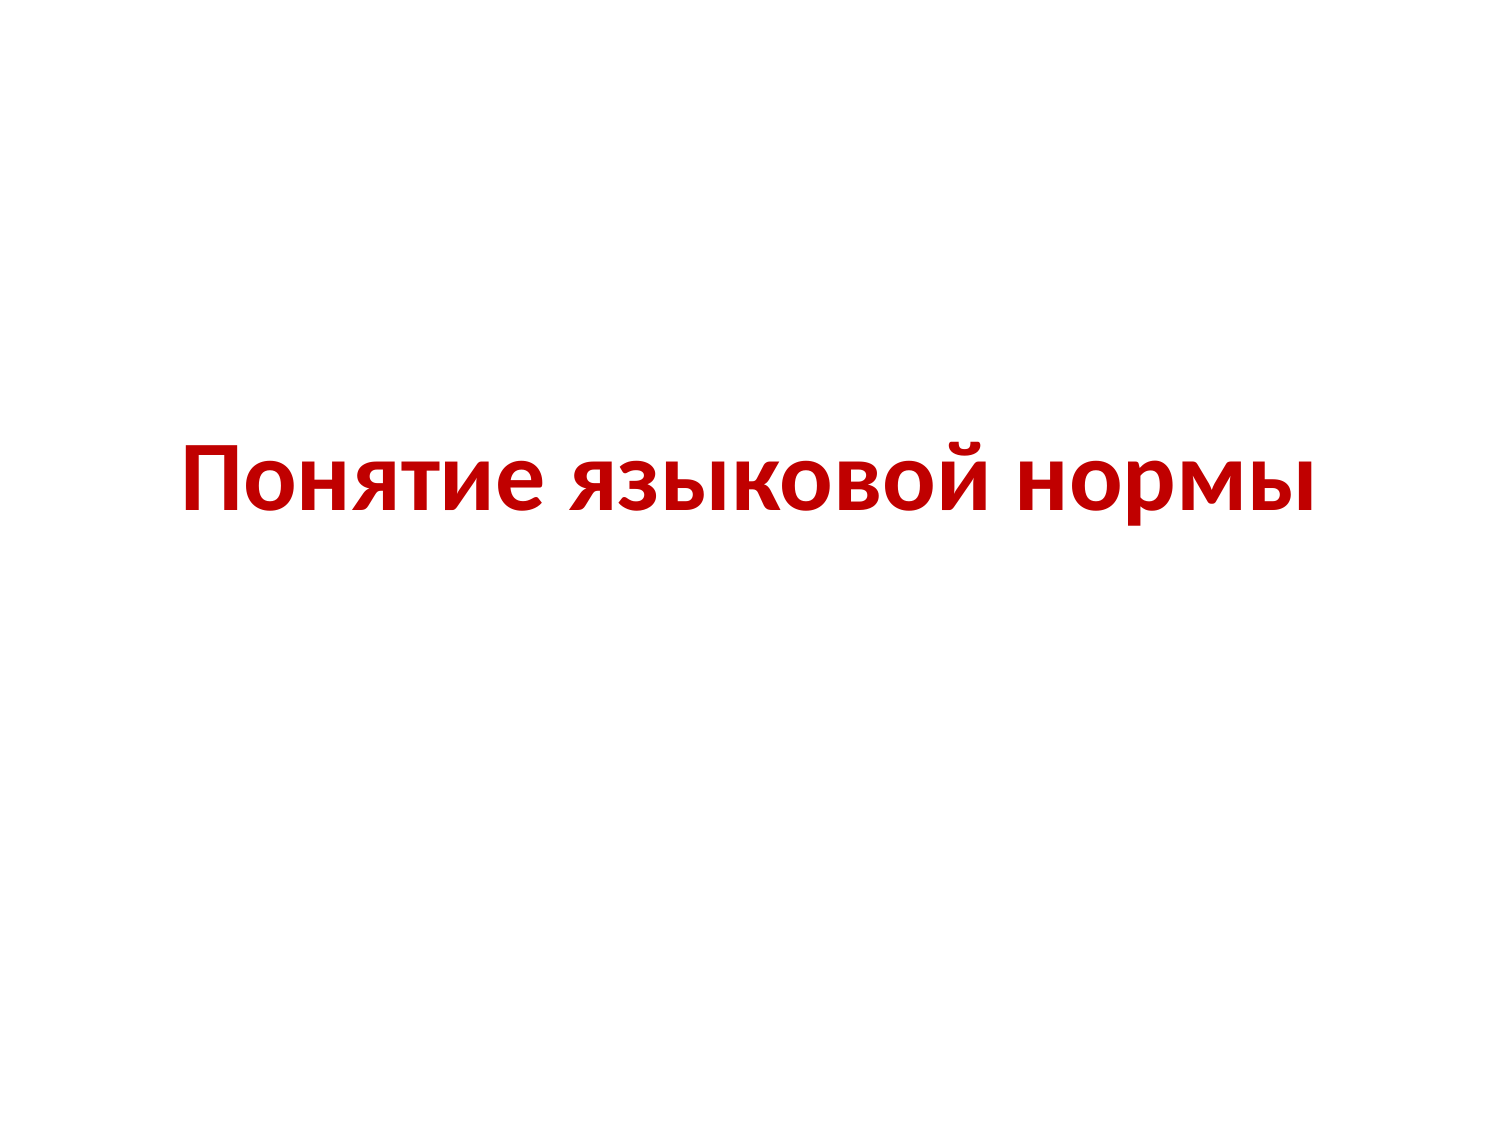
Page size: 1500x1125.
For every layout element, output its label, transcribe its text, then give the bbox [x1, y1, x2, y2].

title Понятие языковой нормы [112, 349, 1388, 591]
